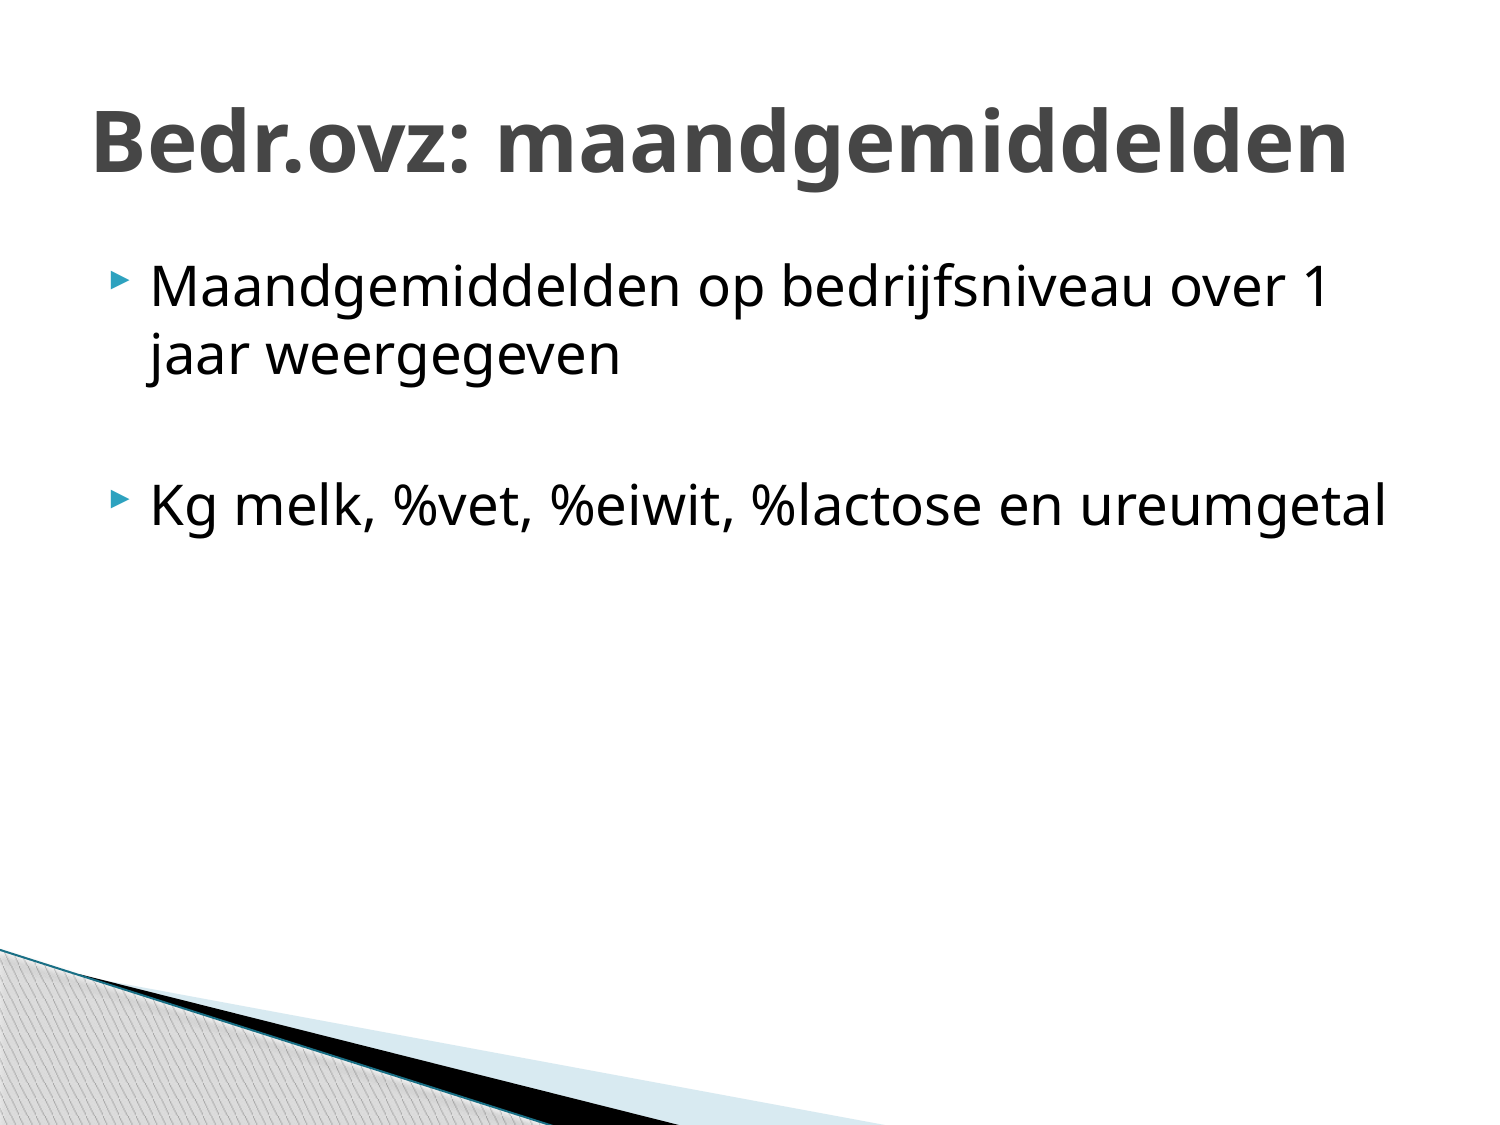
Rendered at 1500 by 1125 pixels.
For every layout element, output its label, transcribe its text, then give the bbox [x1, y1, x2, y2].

list Maandgemiddelden op bedrijfsniveau over 1 jaar weergegeven Kg melk, %vet, %eiwit, %lactose en ureumgetal [75, 243, 1425, 986]
title Bedr.ovz: maandgemiddelden [75, 45, 1425, 233]
